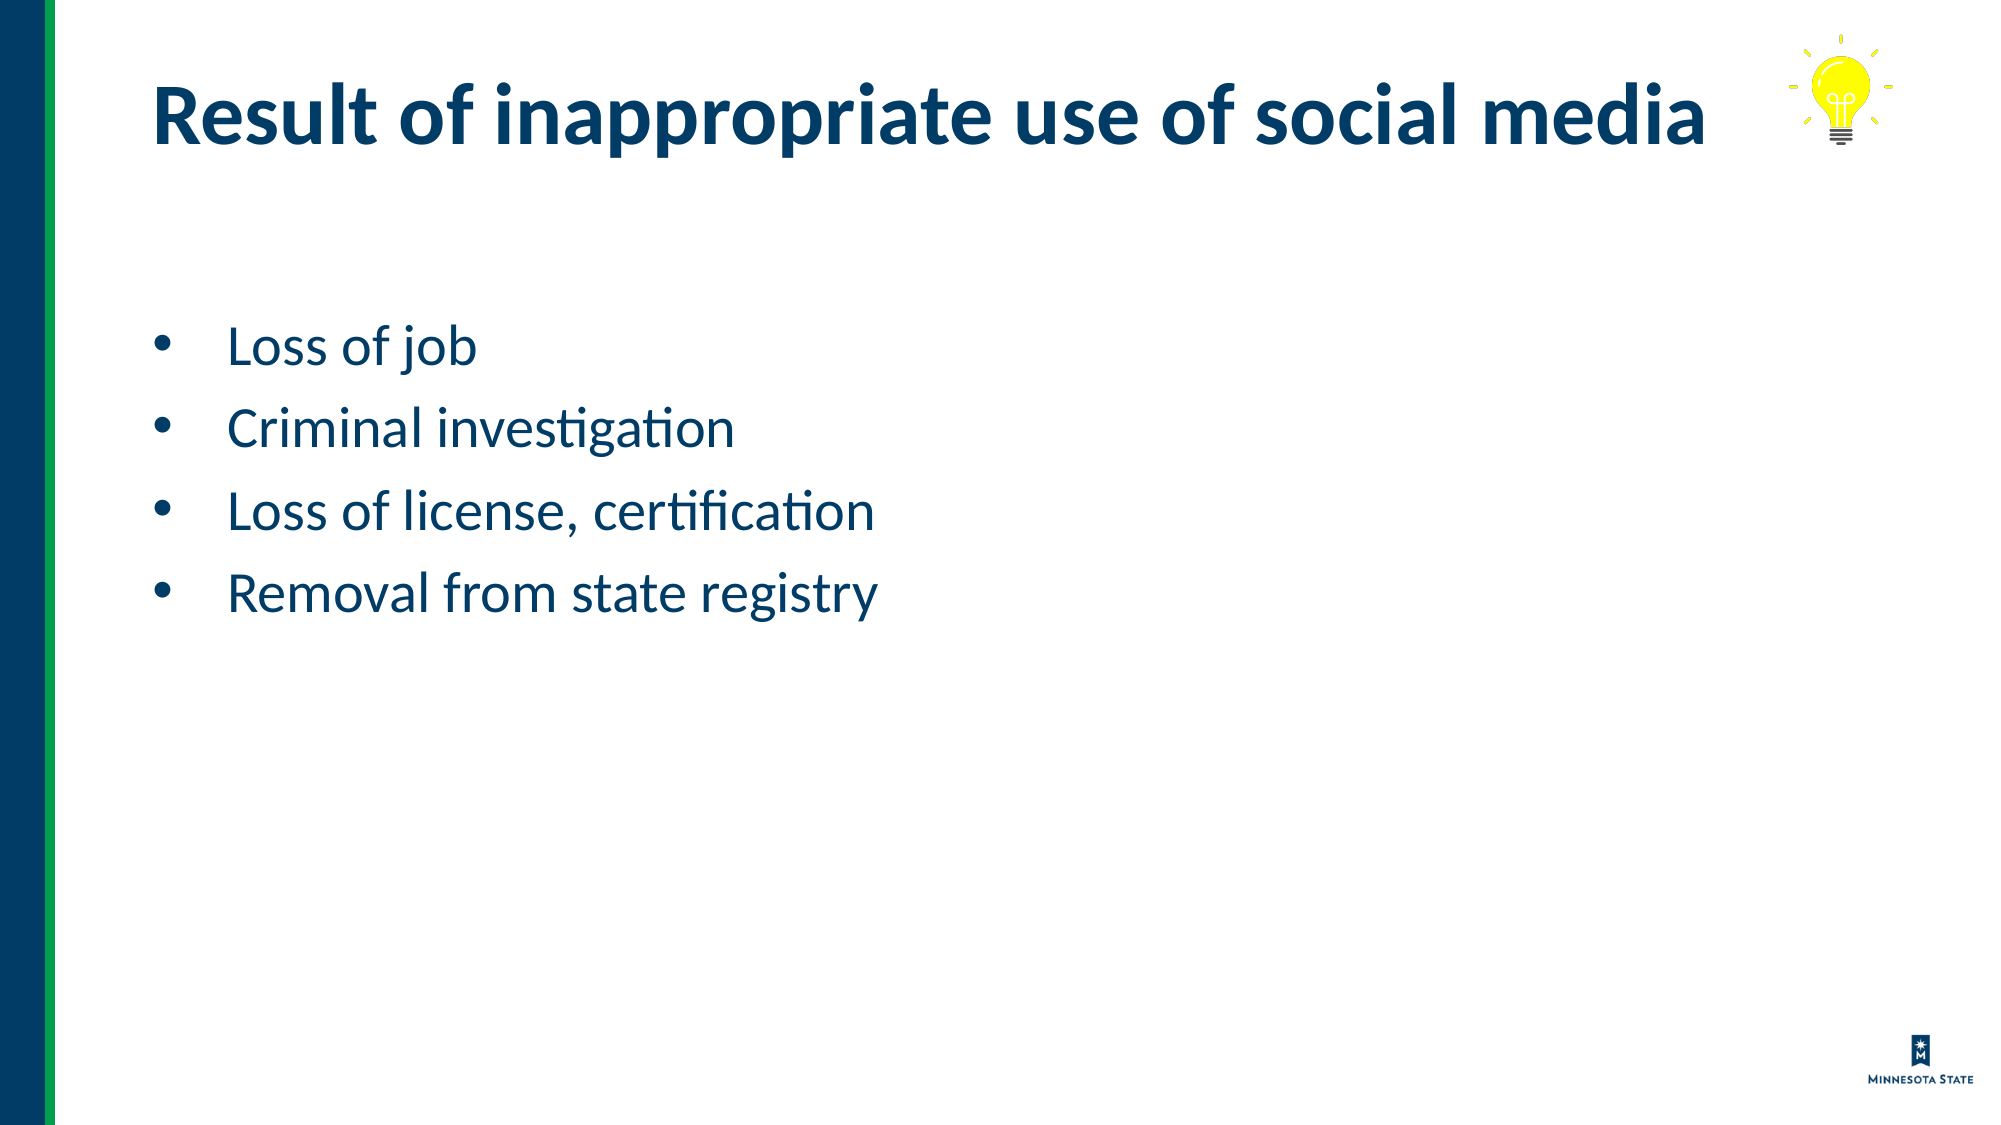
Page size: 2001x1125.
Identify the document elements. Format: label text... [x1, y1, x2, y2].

list Loss of job Criminal investigation Loss of license, certification Removal from state registry [137, 299, 1863, 1014]
picture [1823, 1028, 2001, 1095]
title Result of inappropriate use of social media [137, 59, 1863, 278]
picture [1760, 5, 1923, 168]
